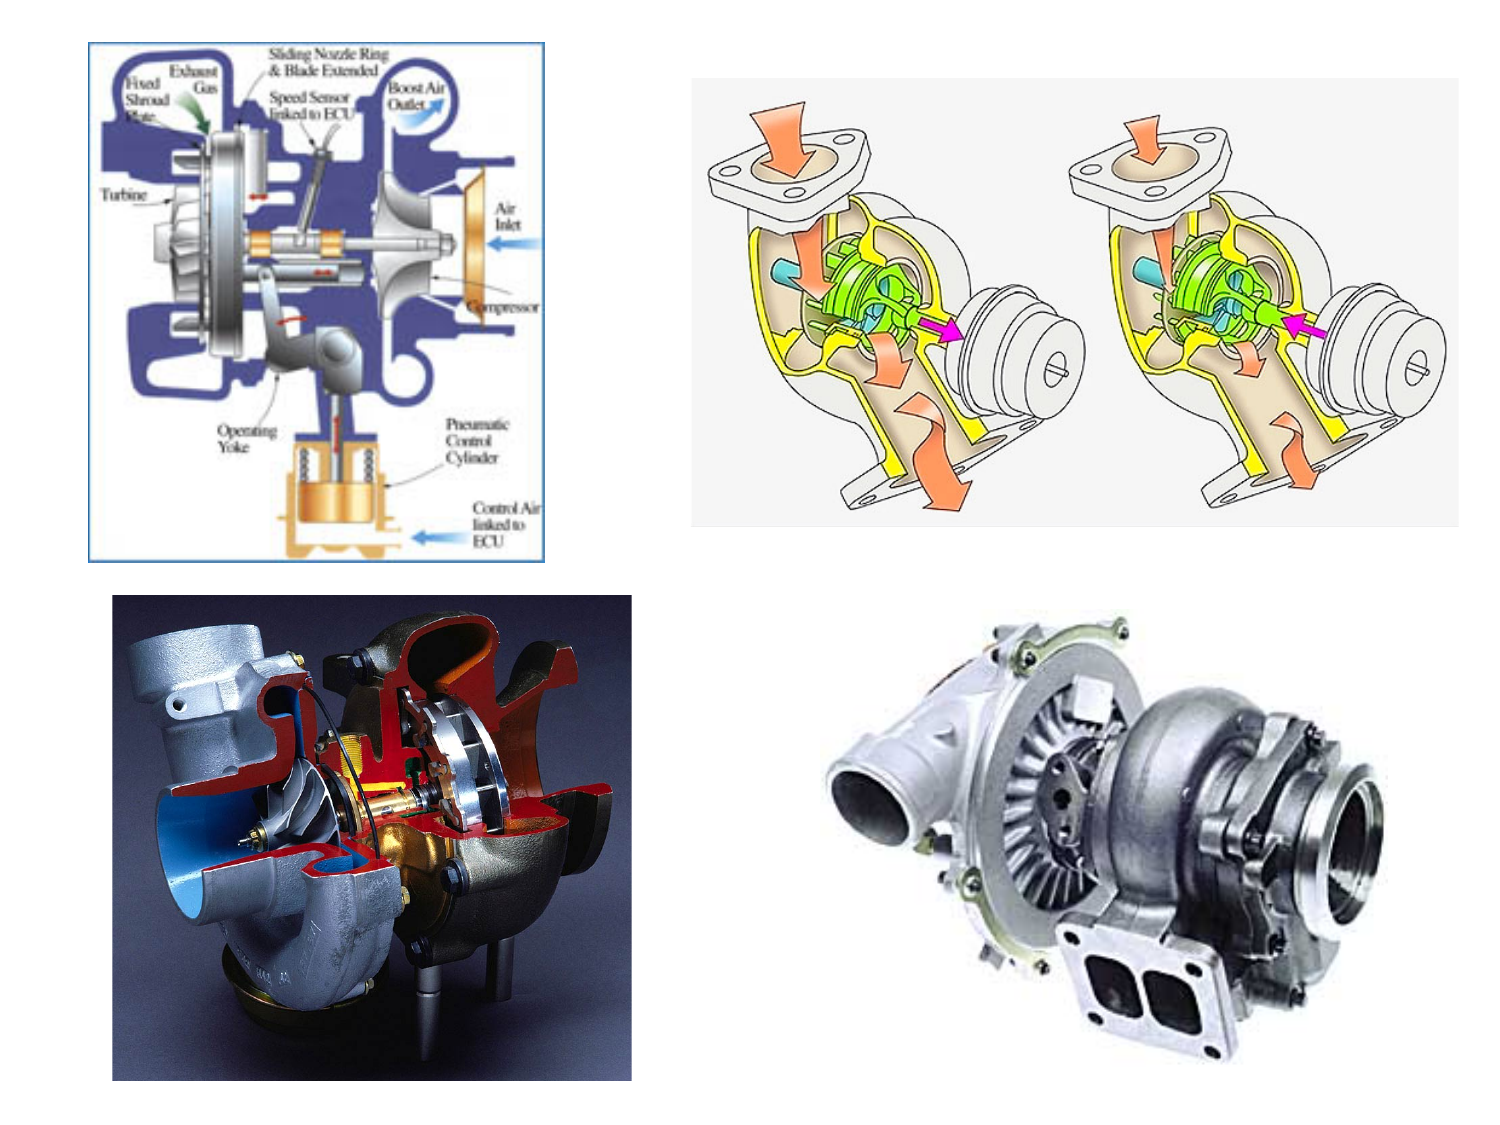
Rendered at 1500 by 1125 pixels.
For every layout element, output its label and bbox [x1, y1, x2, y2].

picture [111, 595, 632, 1082]
picture [690, 77, 1459, 527]
picture [820, 609, 1388, 1068]
picture [88, 42, 545, 563]
